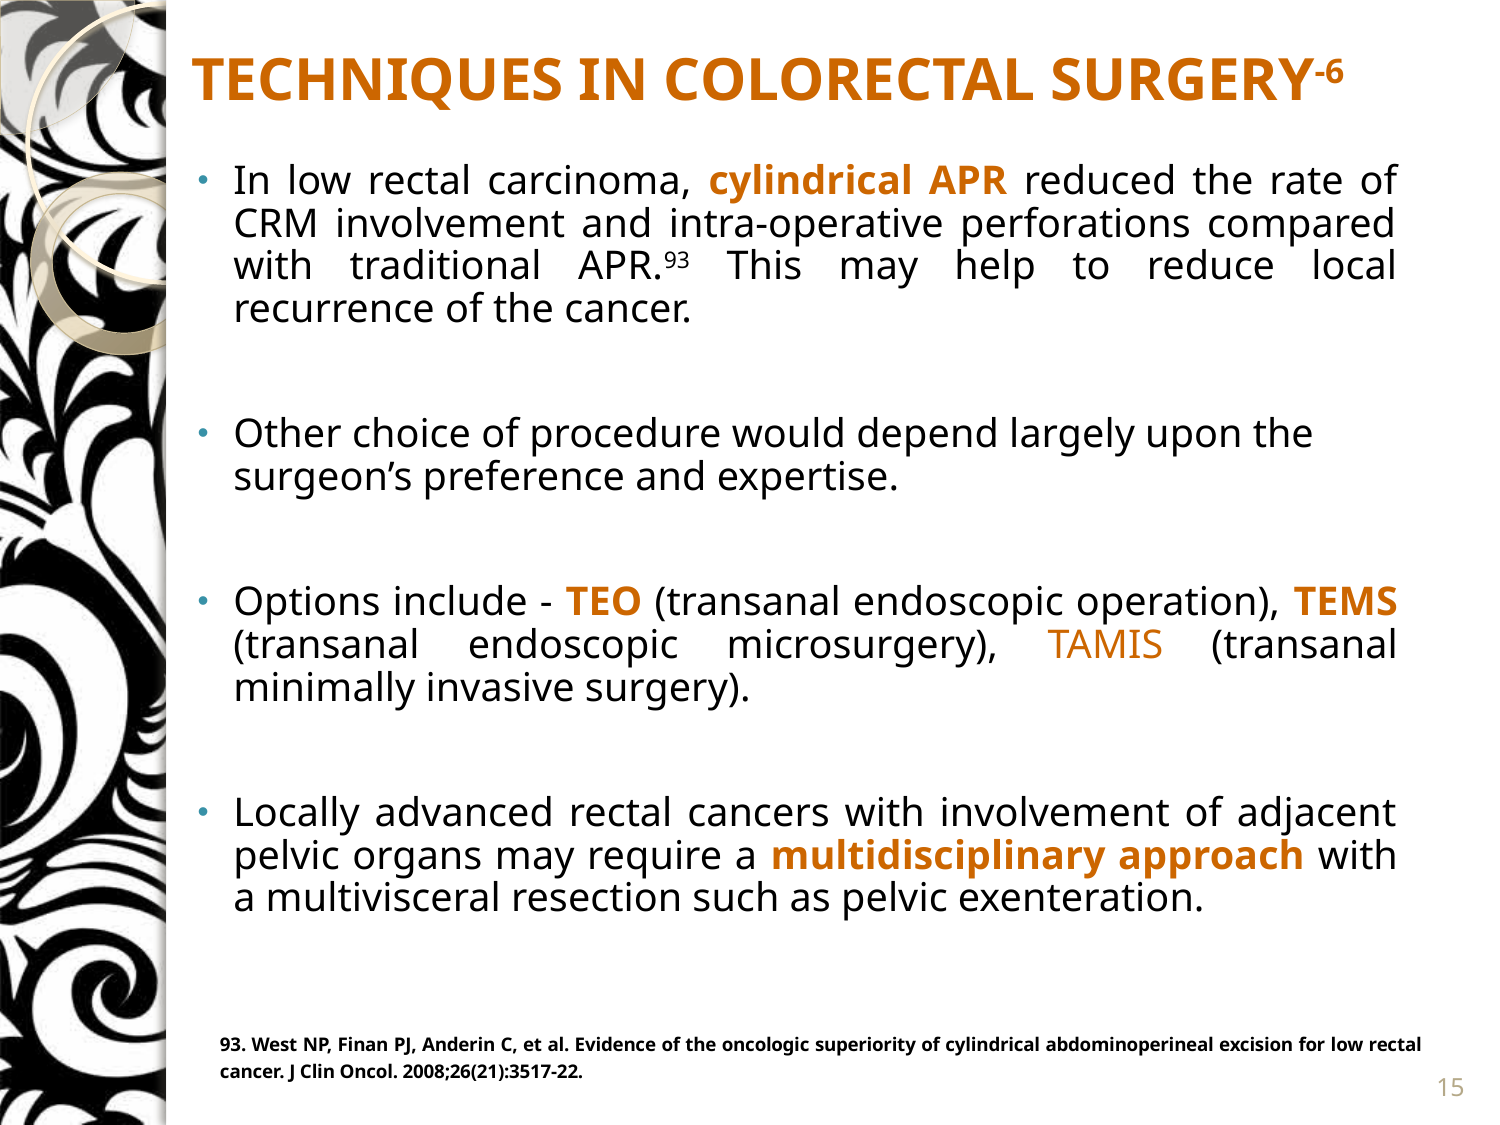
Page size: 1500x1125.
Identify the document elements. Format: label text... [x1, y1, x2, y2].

picture [0, 134, 166, 1125]
picture [136, 0, 164, 4]
text_box 93. West NP, Finan PJ, Anderin C, et al. Evidence of the oncologic superiority of cylindrical abdominoperineal excision for low rectal cancer. J Clin Oncol. 2008;26(21):3517-22. [204, 1020, 1436, 1090]
list In low rectal carcinoma, cylindrical APR reduced the rate of CRM involvement and intra-operative perforations compared with traditional APR.93 This may help to reduce local recurrence of the cancer. Other choice of procedure would depend largely upon the surgeon’s preference and expertise. Options include - TEO (transanal endoscopic operation), TEMS (transanal endoscopic microsurgery), TAMIS (transanal minimally invasive surgery). Locally advanced rectal cancers with involvement of adjacent pelvic organs may require a multidisciplinary approach with a multivisceral resection such as pelvic exenteration. [183, 153, 1413, 941]
picture [53, 241, 160, 332]
picture [32, 13, 160, 207]
title TECHNIQUES IN COLORECTAL SURGERY-6 [176, 0, 1459, 172]
slide_number 15 [1413, 1034, 1488, 1113]
picture [62, 195, 160, 280]
